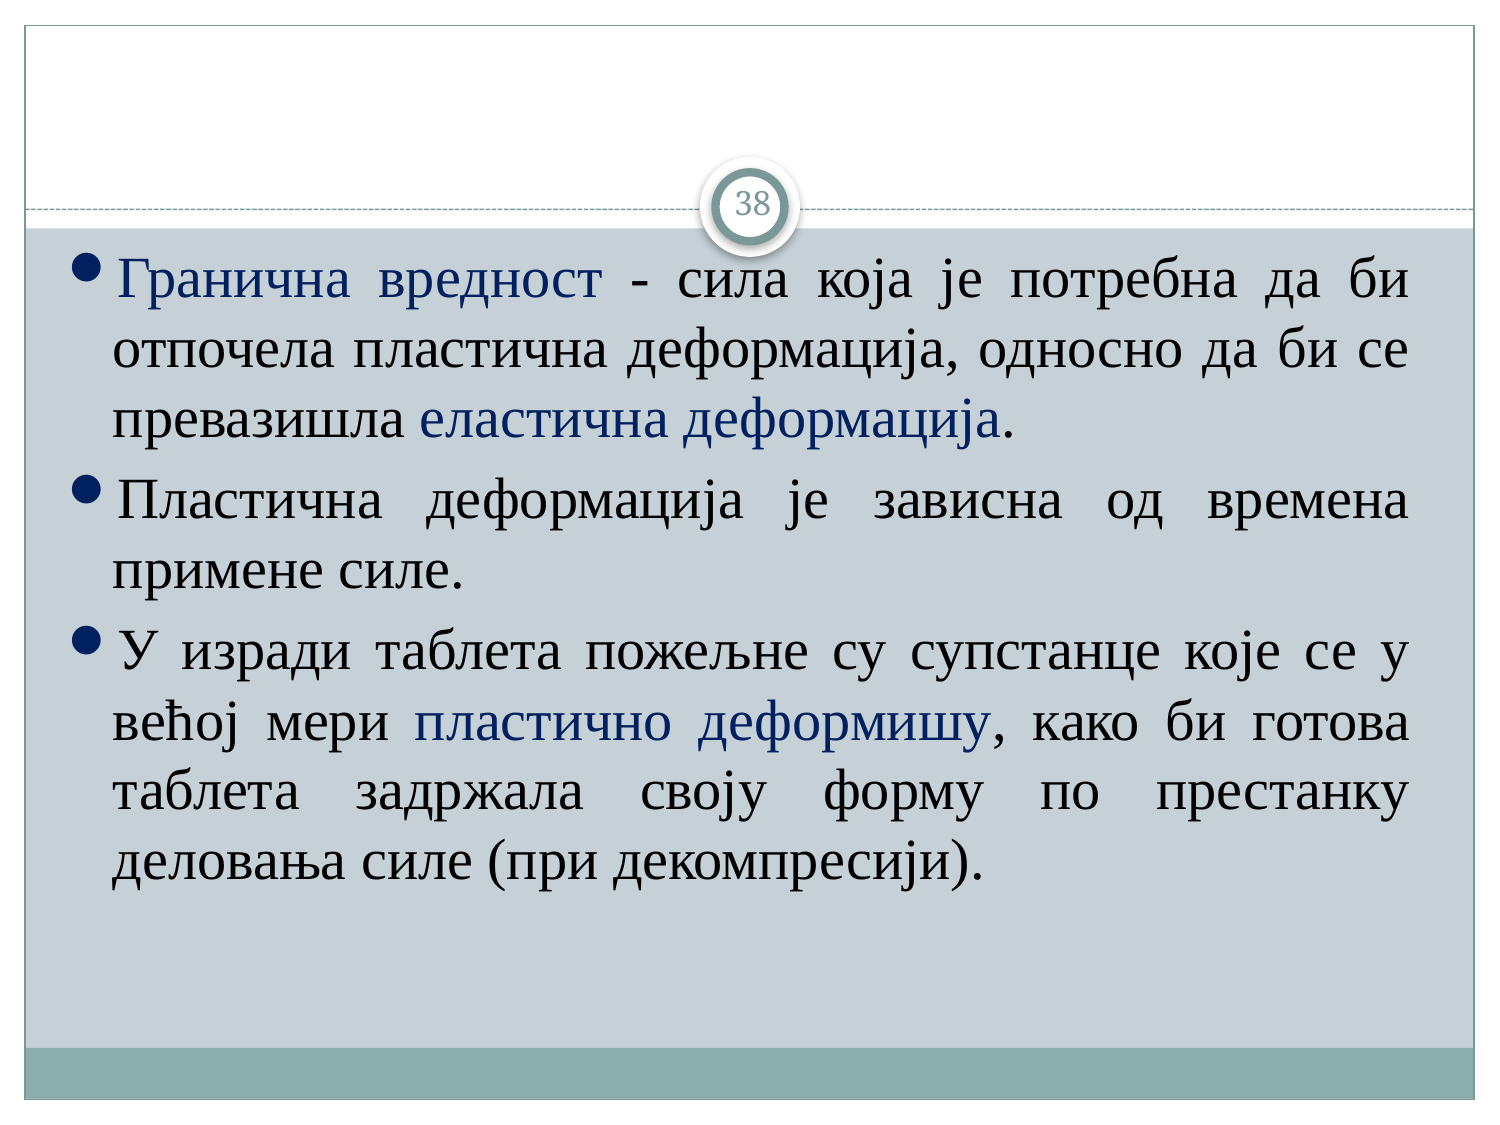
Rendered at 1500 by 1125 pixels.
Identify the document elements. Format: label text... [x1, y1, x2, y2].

list Гранична вредност - сила која је потребна да би отпочела пластична деформација, односно да би се превазишла еластична деформација. Пластична деформација је зависна од времена примене силе. У изради таблета пожељне су супстанце које се у већој мери пластично деформишу, како би готова таблета задржала своју форму по престанку деловања силе (при декомпресији). [53, 231, 1425, 1059]
slide_number 38 [715, 168, 791, 241]
